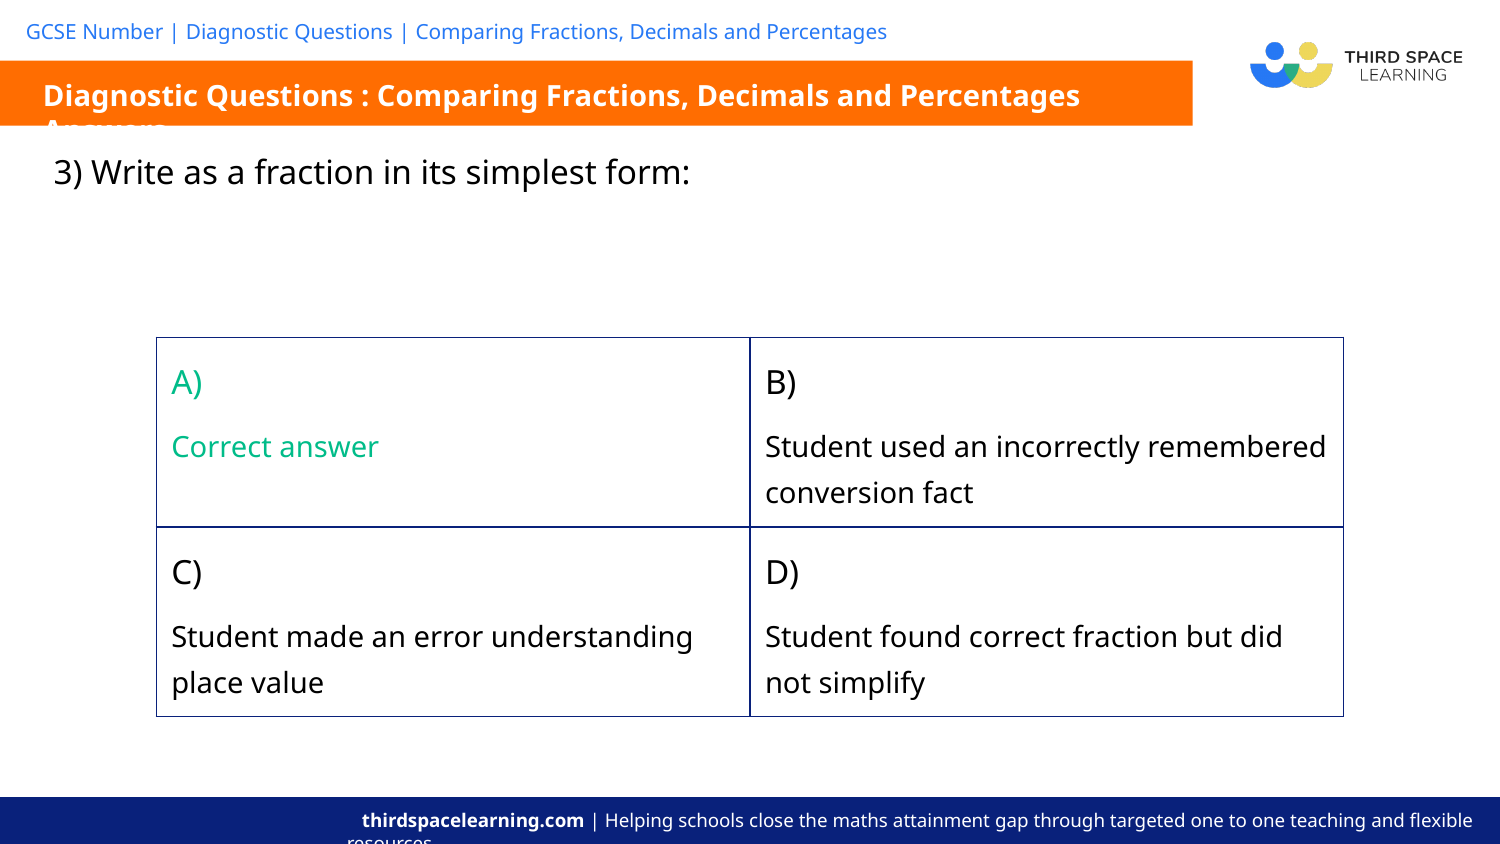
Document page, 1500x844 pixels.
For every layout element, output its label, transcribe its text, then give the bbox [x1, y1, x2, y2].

text_box Diagnostic Questions : Comparing Fractions, Decimals and Percentages Answers [27, 61, 1189, 162]
picture [1250, 33, 1465, 99]
